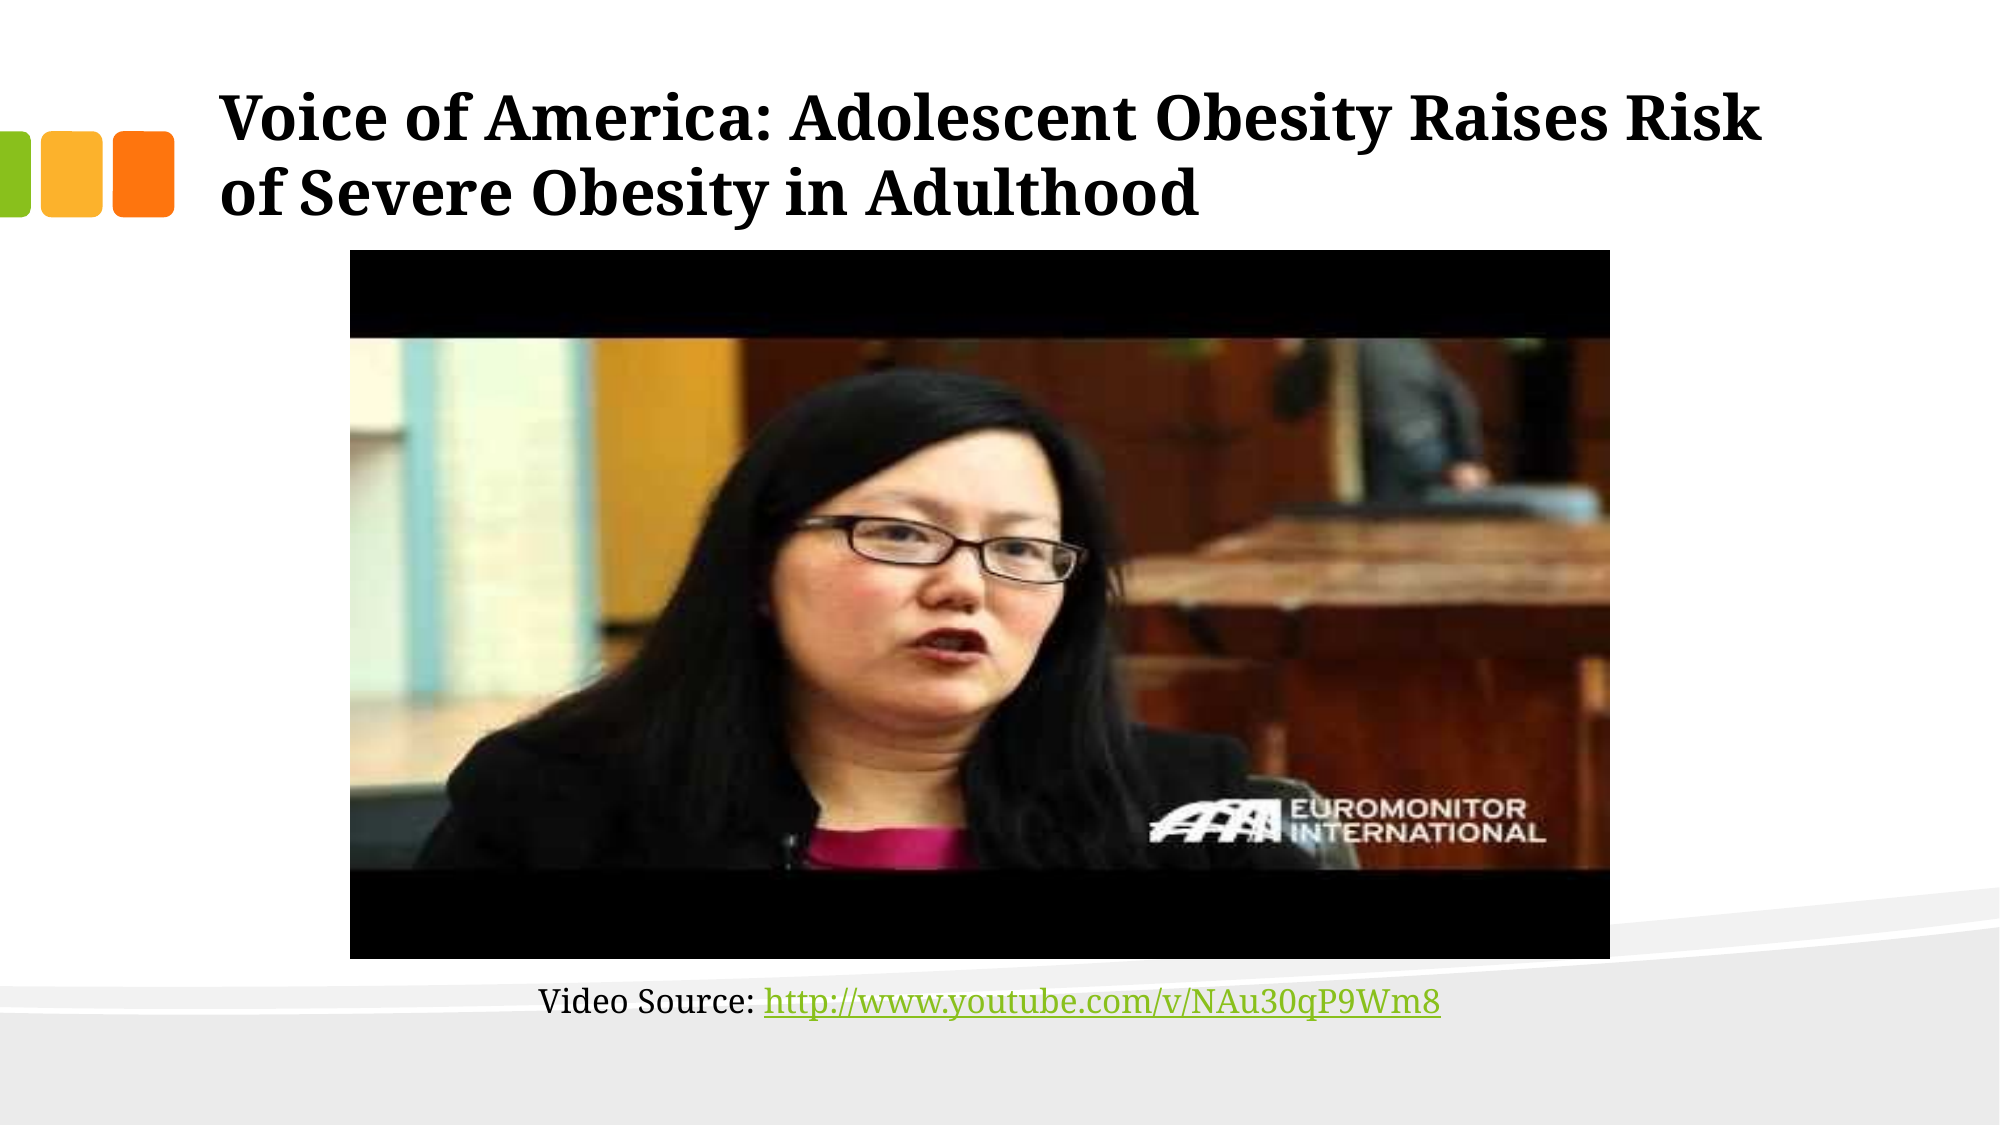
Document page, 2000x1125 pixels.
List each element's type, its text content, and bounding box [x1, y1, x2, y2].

text_box Video Source: http://www.youtube.com/v/NAu30qP9Wm8 [382, 972, 1606, 1033]
title Voice of America: Adolescent Obesity Raises Risk of Severe Obesity in Adulthood [199, 24, 1800, 238]
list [349, 249, 1611, 960]
